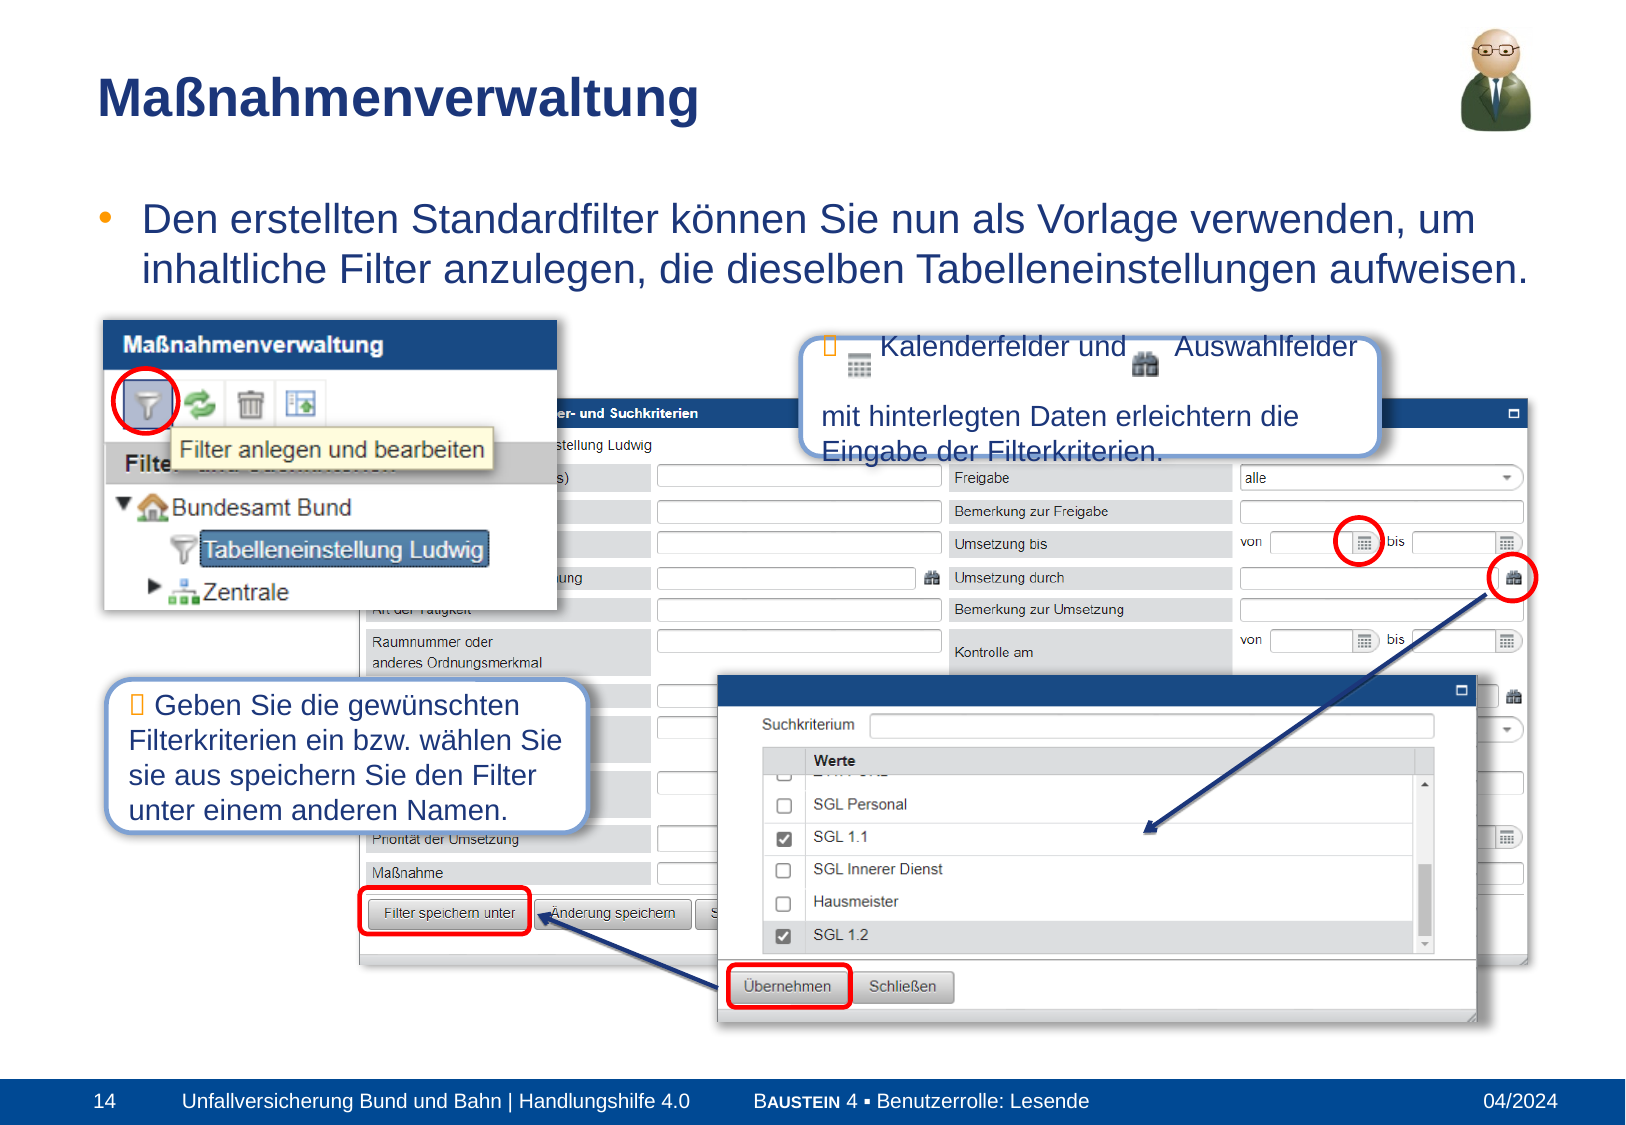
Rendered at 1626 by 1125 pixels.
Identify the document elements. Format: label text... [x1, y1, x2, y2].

picture [1132, 351, 1160, 377]
picture [102, 320, 1529, 1022]
picture [847, 353, 871, 379]
text_box  Geben Sie die gewünschten Filterkriterien ein bzw. wählen Sie sie aus speichern Sie den Filter unter einem anderen Namen. [106, 679, 354, 833]
picture [1457, 27, 1534, 132]
text_box  Kalenderfelder und Auswahlfelder mit hinterlegten Daten erleichtern die Eingabe der Filterkriterien. [800, 338, 1380, 396]
text_box [1532, 564, 1537, 591]
list Den erstellten Standardfilter können Sie nun als Vorlage verwenden, um inhaltliche Filter anzulegen, die dieselben Tabelleneinstellungen aufweisen. [83, 184, 1548, 398]
picture [0, 1079, 1626, 1125]
title Maßnahmenverwaltung [82, 54, 1313, 138]
